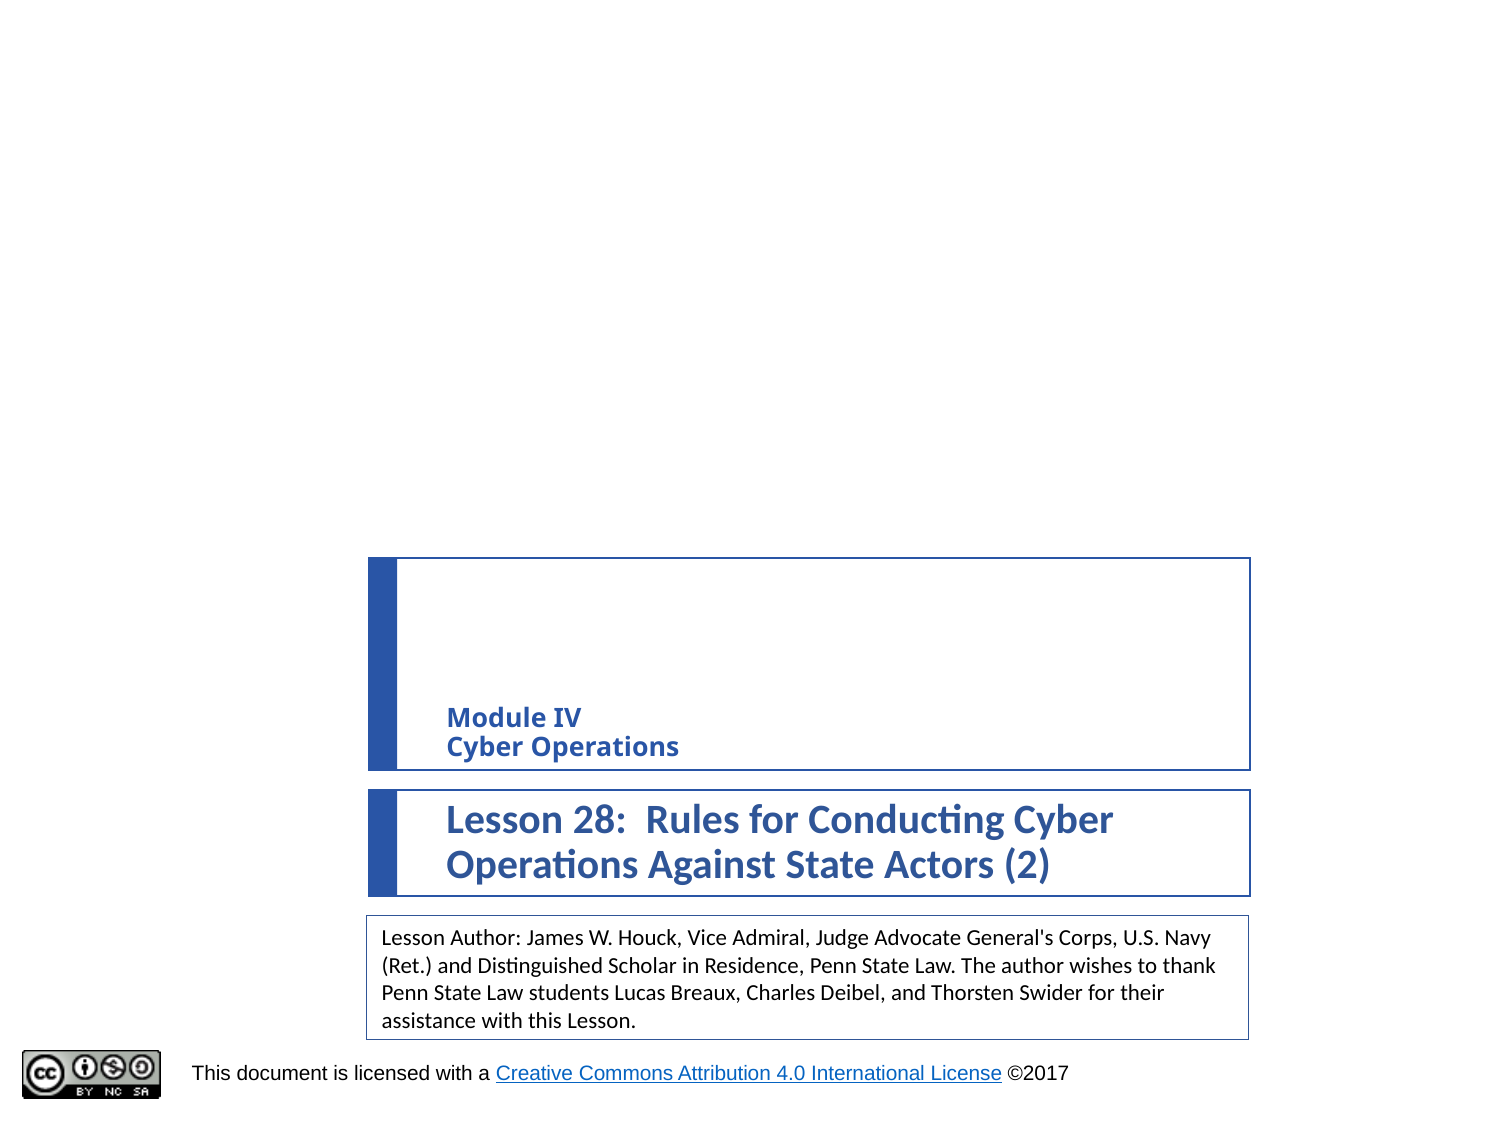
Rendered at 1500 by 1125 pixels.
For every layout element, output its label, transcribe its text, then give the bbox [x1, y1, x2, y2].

list Lesson 28: Rules for Conducting Cyber Operations Against State Actors (2) [431, 819, 1246, 866]
text_box Lesson Author: James W. Houck, Vice Admiral, Judge Advocate General's Corps, U.S. Navy (Ret.) and Distinguished Scholar in Residence, Penn State Law. The author wishes to thank Penn State Law students Lucas Breaux, Charles Deibel, and Thorsten Swider for their assistance with this Lesson. [366, 915, 1249, 1040]
title Module IV Cyber Operations [431, 637, 1189, 771]
picture [22, 1050, 161, 1099]
